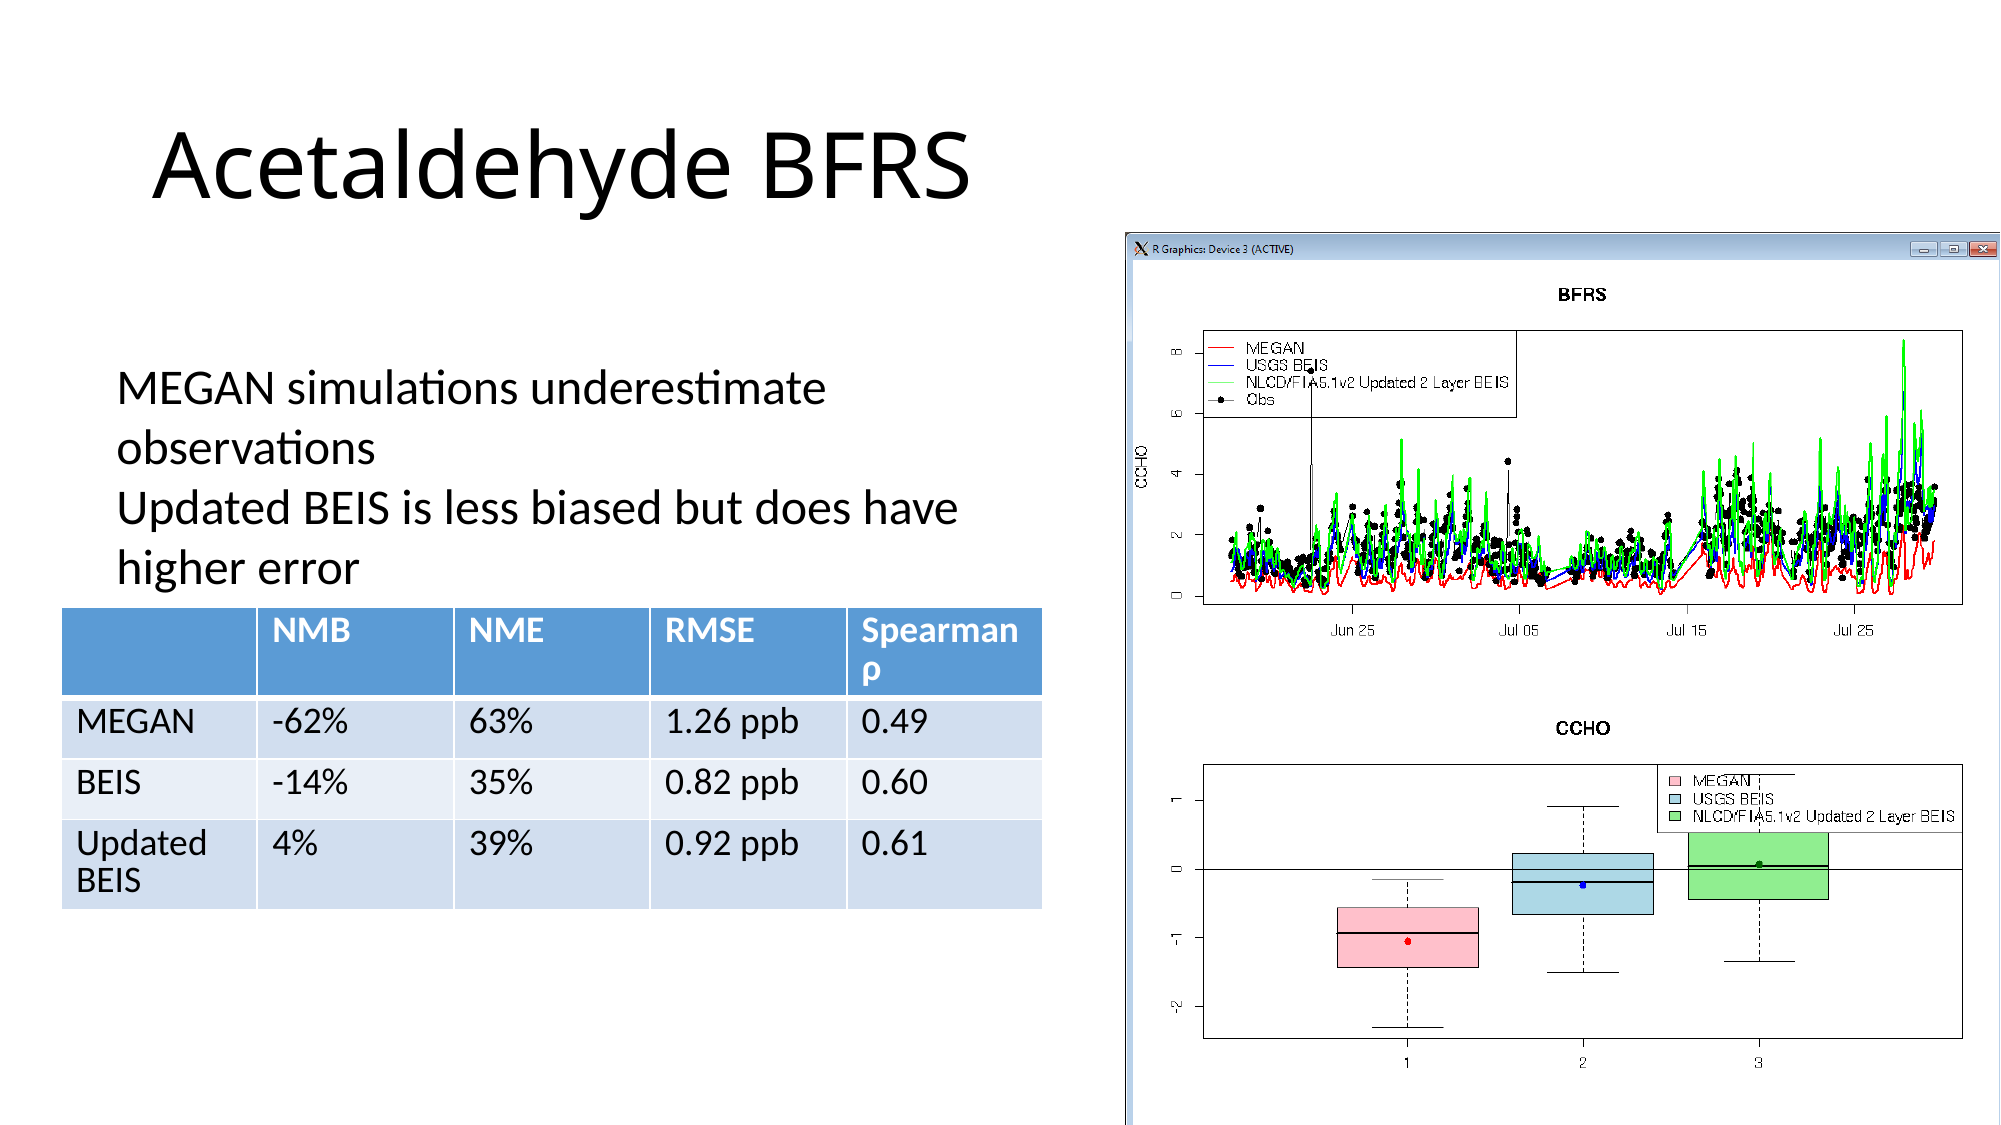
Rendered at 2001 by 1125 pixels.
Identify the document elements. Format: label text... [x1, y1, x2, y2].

text_box MEGAN simulations underestimate observations Updated BEIS is less biased but does have higher error [101, 346, 1104, 602]
table_cell -62% [258, 701, 453, 758]
table_header RMSE [651, 608, 846, 695]
table_cell MEGAN [62, 701, 256, 758]
table_header NMB [258, 608, 453, 695]
title Acetaldehyde BFRS [137, 59, 1863, 278]
table_cell 0.82 ppb [651, 760, 846, 819]
table_cell -14% [258, 760, 453, 819]
table_cell 0.49 [848, 701, 1042, 758]
table_header Spearman ρ [848, 608, 1042, 695]
table_cell 1.26 ppb [651, 701, 846, 758]
table_cell 0.92 ppb [651, 820, 846, 909]
table_cell 4% [258, 820, 453, 909]
table_header [62, 608, 256, 695]
table_cell 0.61 [848, 820, 1042, 909]
table_cell 35% [455, 760, 649, 819]
table_header NME [455, 608, 649, 695]
table_cell 63% [455, 701, 649, 758]
picture [1124, 232, 2000, 1125]
table_cell 39% [455, 820, 649, 909]
table_cell Updated BEIS [62, 820, 256, 909]
table_cell BEIS [62, 760, 256, 819]
table_cell 0.60 [848, 760, 1042, 819]
